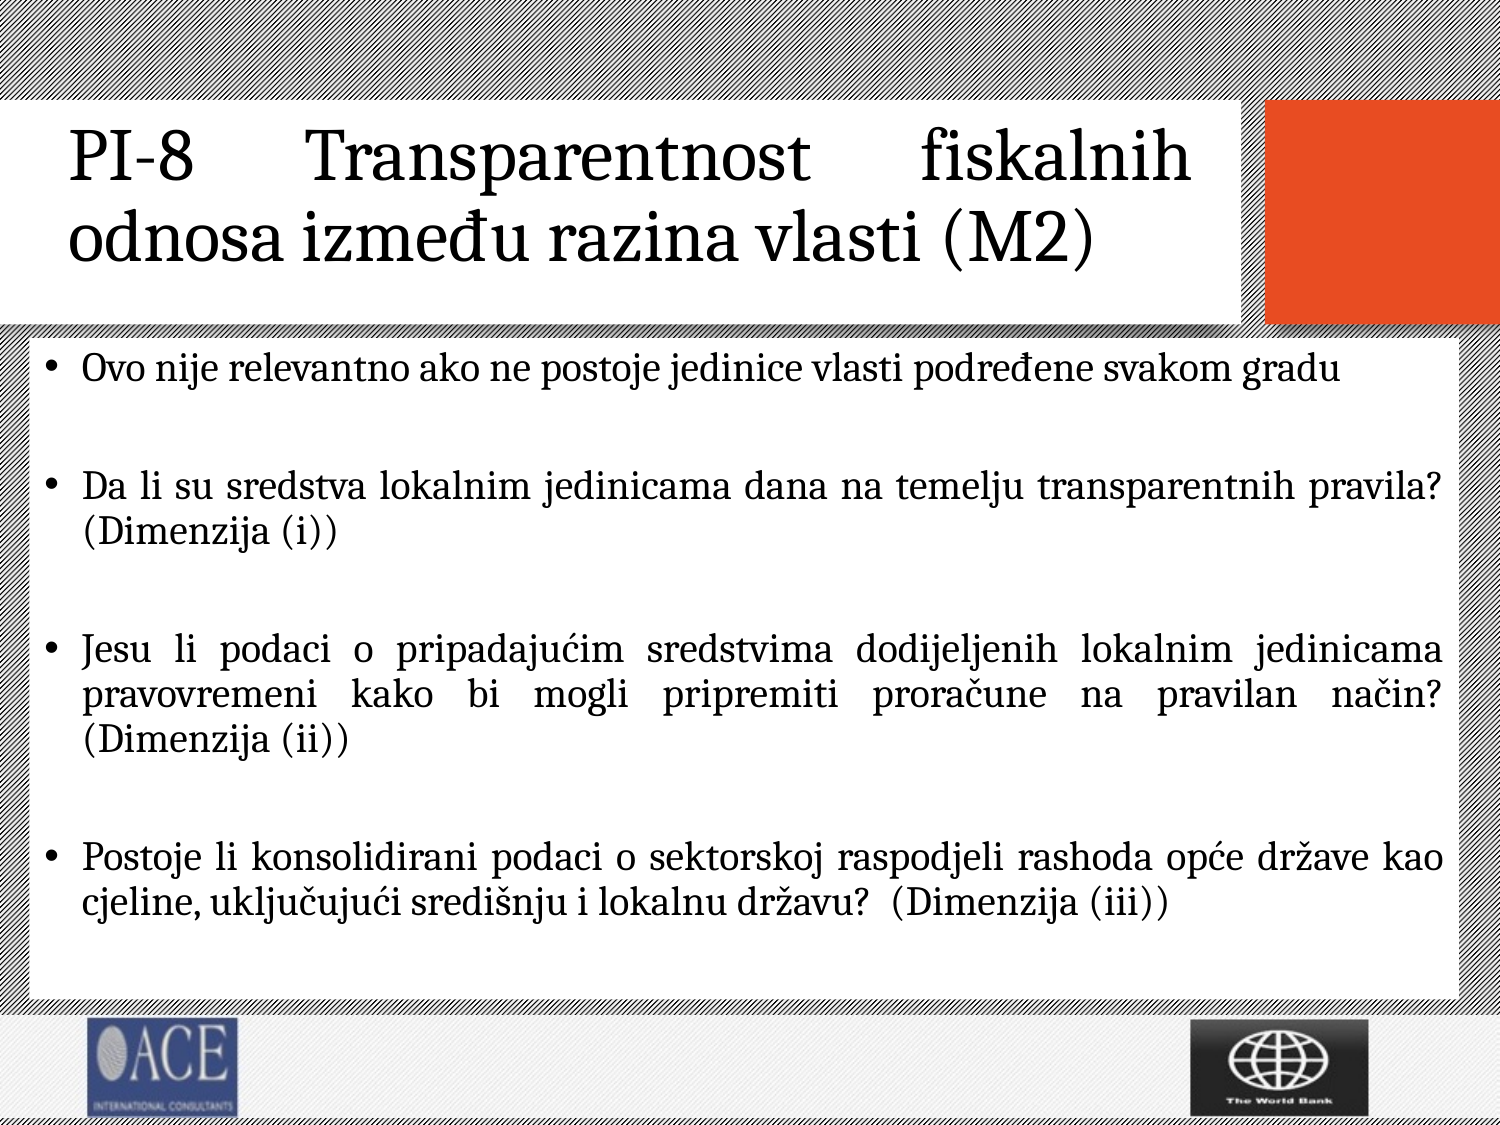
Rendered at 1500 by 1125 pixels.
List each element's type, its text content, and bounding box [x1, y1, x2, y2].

title PI-8 Transparentnost fiskalnih odnosa između razina vlasti (M2) [52, 89, 1209, 303]
list Ovo nije relevantno ako ne postoje jedinice vlasti podređene svakom gradu Da li su sredstva lokalnim jedinicama dana na temelju transparentnih pravila? (Dimenzija (i)) Jesu li podaci o pripadajućim sredstvima dodijeljenih lokalnim jedinicama pravovremeni kako bi mogli pripremiti proračune na pravilan način? (Dimenzija (ii)) Postoje li konsolidirani podaci o sektorskoj raspodjeli rashoda opće države kao cjeline, uključujući središnju i lokalnu državu? (Dimenzija (iii)) [29, 337, 1460, 1000]
picture [0, 0, 1500, 1125]
